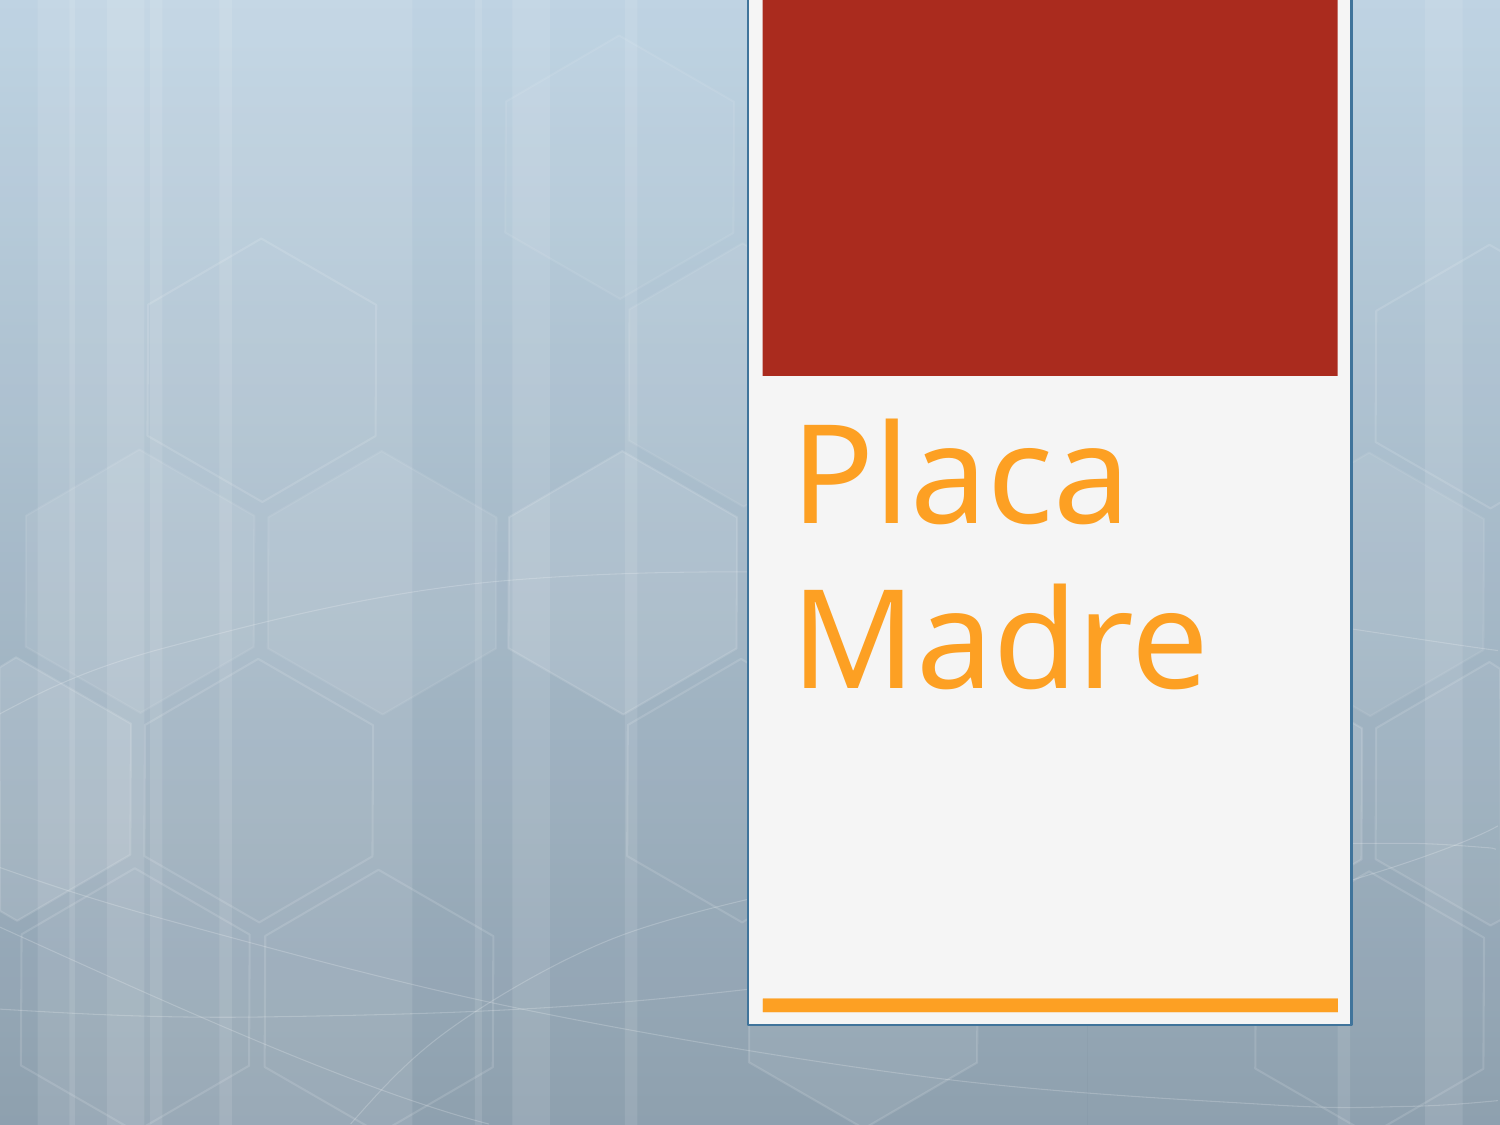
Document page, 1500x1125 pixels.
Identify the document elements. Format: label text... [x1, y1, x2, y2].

title Placa Madre [776, 444, 1320, 724]
